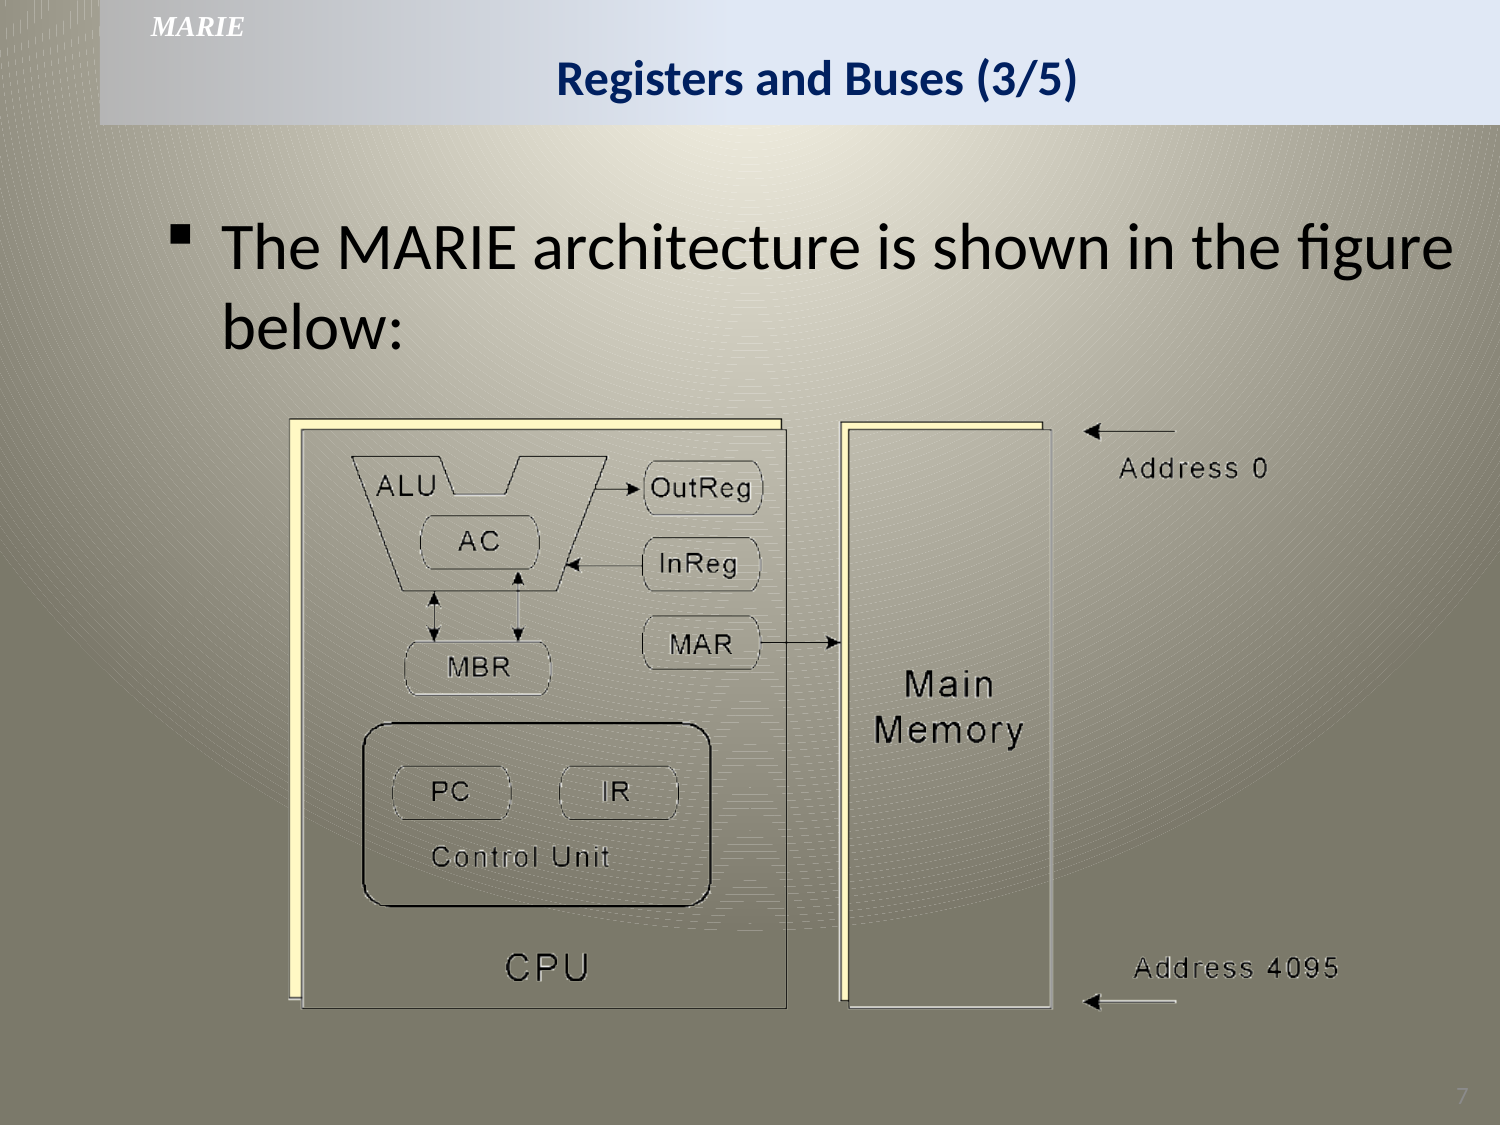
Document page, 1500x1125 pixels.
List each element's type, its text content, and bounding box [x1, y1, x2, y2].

list The MARIE architecture is shown in the figure below: [150, 195, 1488, 938]
picture [212, 387, 1391, 1052]
title Registers and Buses (3/5) [135, 37, 1500, 113]
list MARIE [135, 0, 625, 50]
